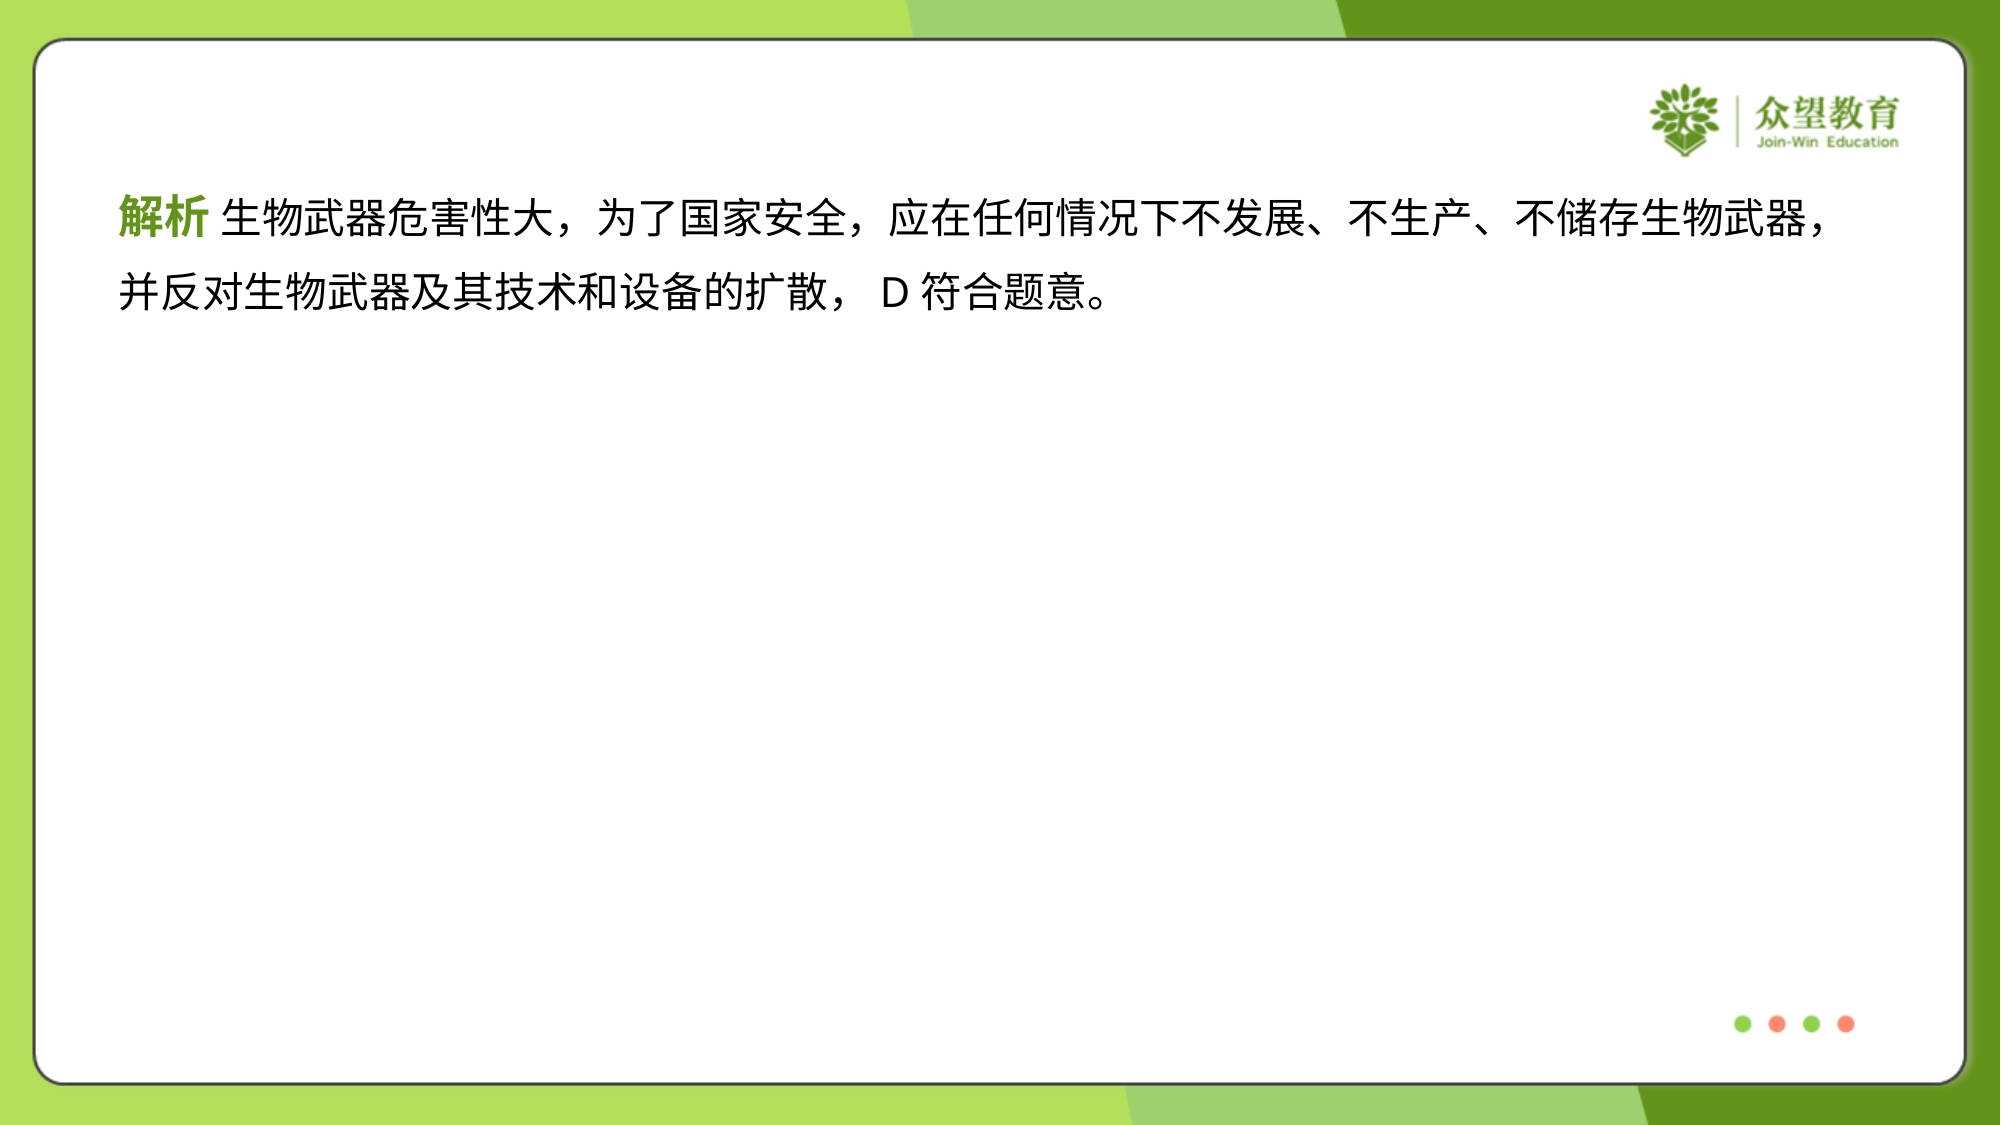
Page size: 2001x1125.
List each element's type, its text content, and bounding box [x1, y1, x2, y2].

picture [0, 0, 2000, 1125]
text_box 解析 生物武器危害性大，为了国家安全，应在任何情况下不发展、不生产、不储存生物武器， 并反对生物武器及其技术和设备的扩散，D符合题意。 [118, 159, 1883, 309]
